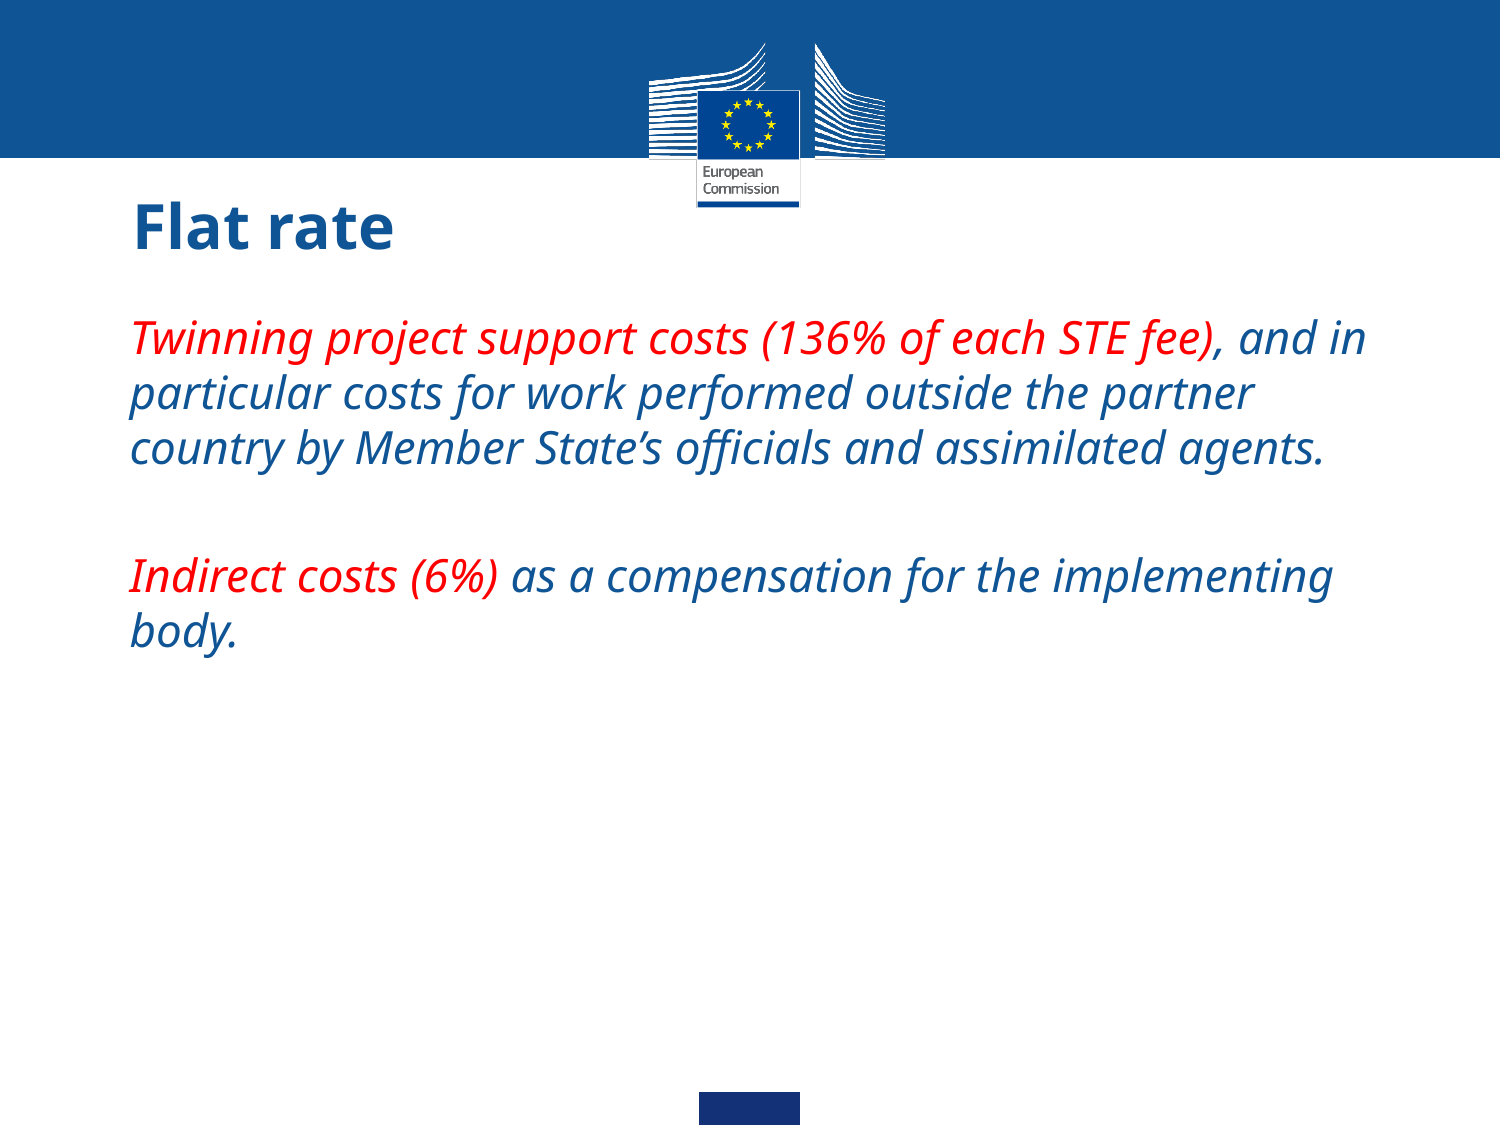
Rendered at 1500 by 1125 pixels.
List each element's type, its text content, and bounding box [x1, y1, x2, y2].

picture [649, 42, 885, 147]
list Twinning project support costs (136% of each STE fee), and in particular costs for work performed outside the partner country by Member State’s officials and assimilated agents. Indirect costs (6%) as a compensation for the implementing body. [58, 301, 1409, 881]
title Flat rate [58, 147, 1409, 301]
